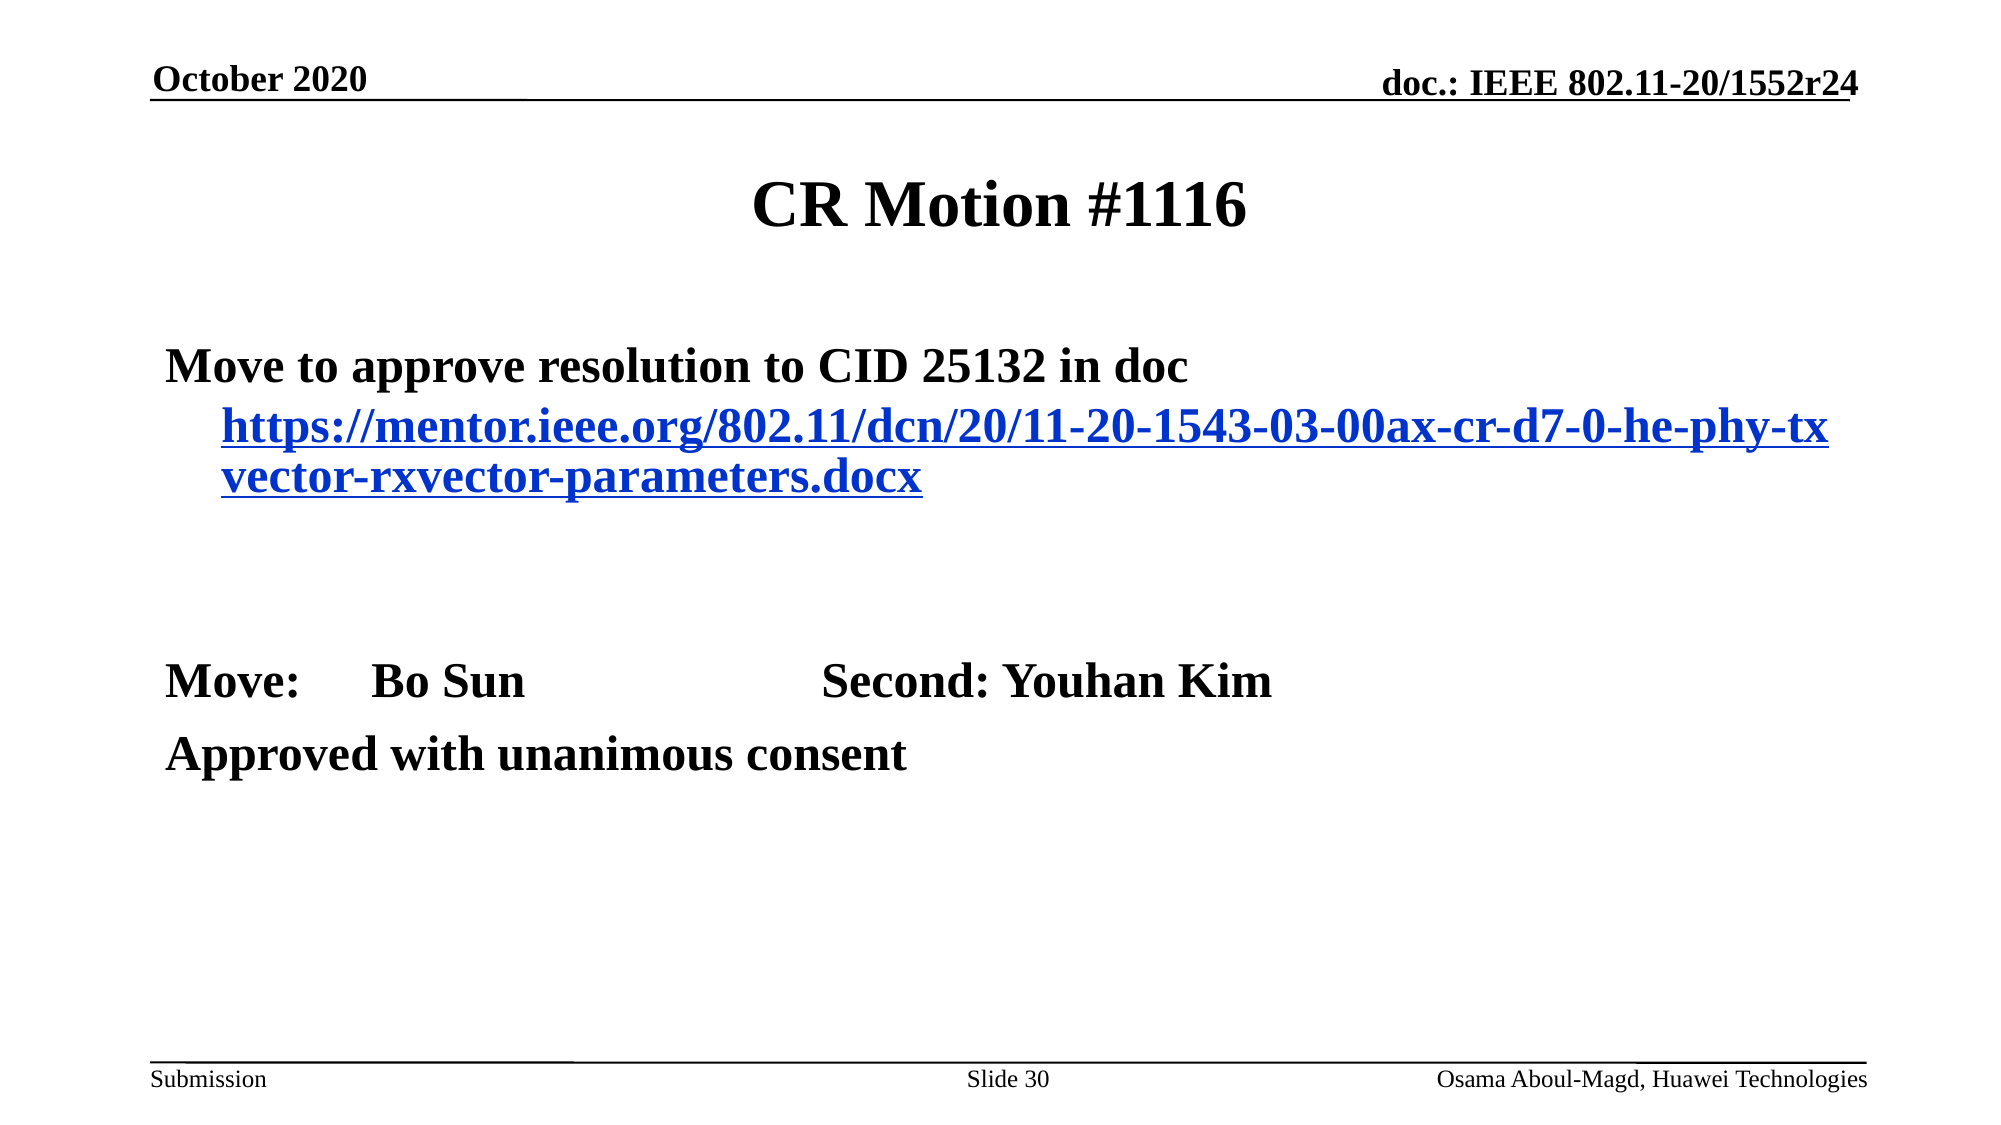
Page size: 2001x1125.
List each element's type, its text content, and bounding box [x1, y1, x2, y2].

footer Osama Aboul-Magd, Huawei Technologies [1171, 1061, 1869, 1093]
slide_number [152, 54, 563, 100]
slide_number Slide 30 [950, 1061, 1067, 1123]
title CR Motion #1116 [149, 112, 1850, 288]
list Move to approve resolution to CID 25132 in doc https://mentor.ieee.org/802.11/dcn/20/11-20-1543-03-00ax-cr-d7-0-he-phy-txvector-rxvector-parameters.docx Move: Bo Sun Second: Youhan Kim Approved with unanimous consent [149, 324, 1850, 1000]
